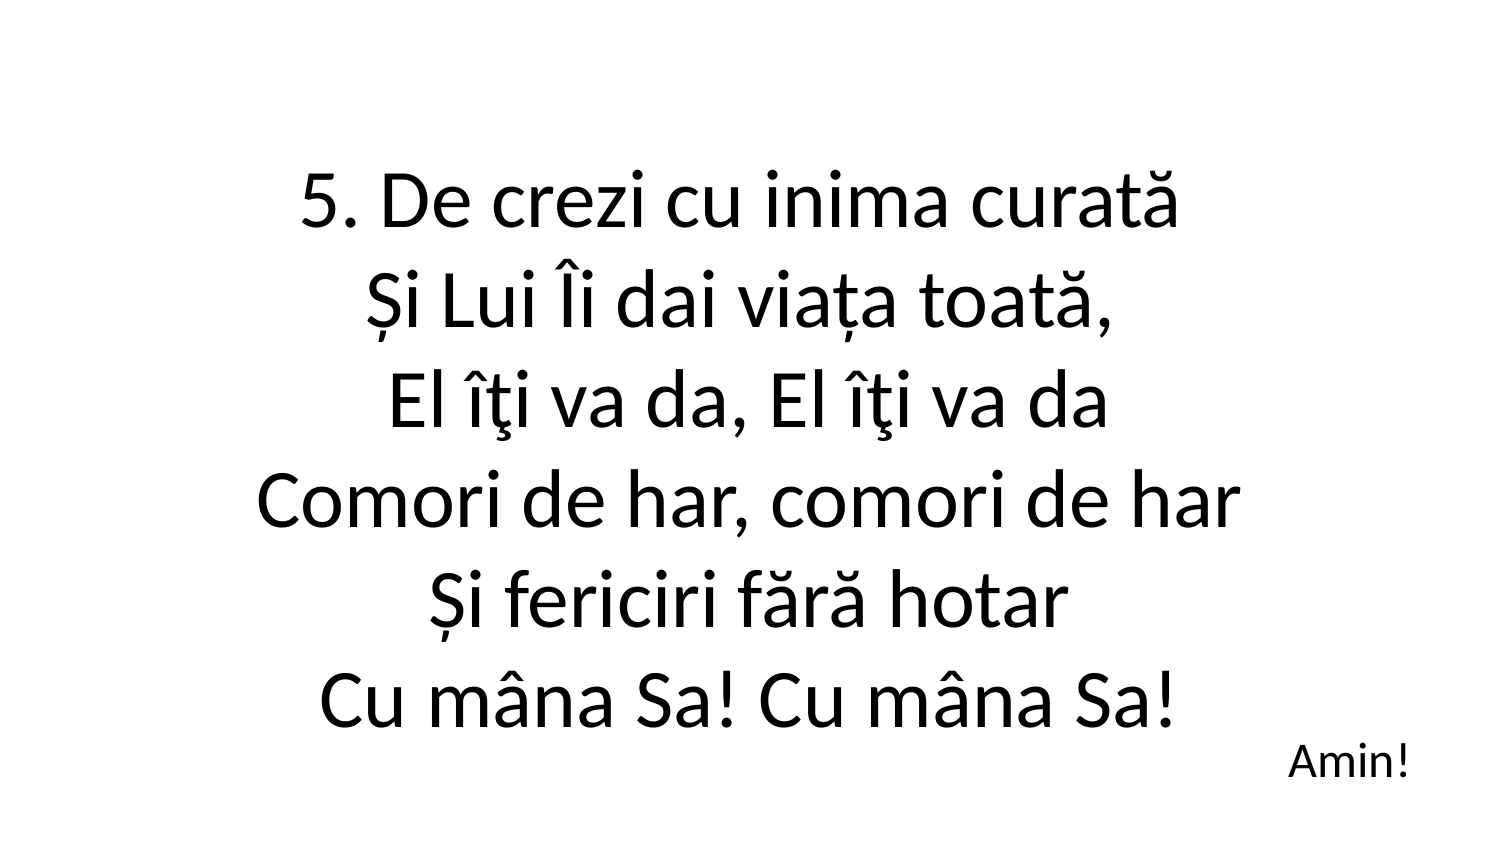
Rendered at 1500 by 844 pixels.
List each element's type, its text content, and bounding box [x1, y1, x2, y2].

text_box Amin! [1273, 674, 1427, 795]
text_box 5. De crezi cu inima curată Și Lui Îi dai viața toată, El îţi va da, El îţi va da Comori de har, comori de har Și fericiri fără hotar Cu mâna Sa! Cu mâna Sa! [241, 92, 1259, 752]
